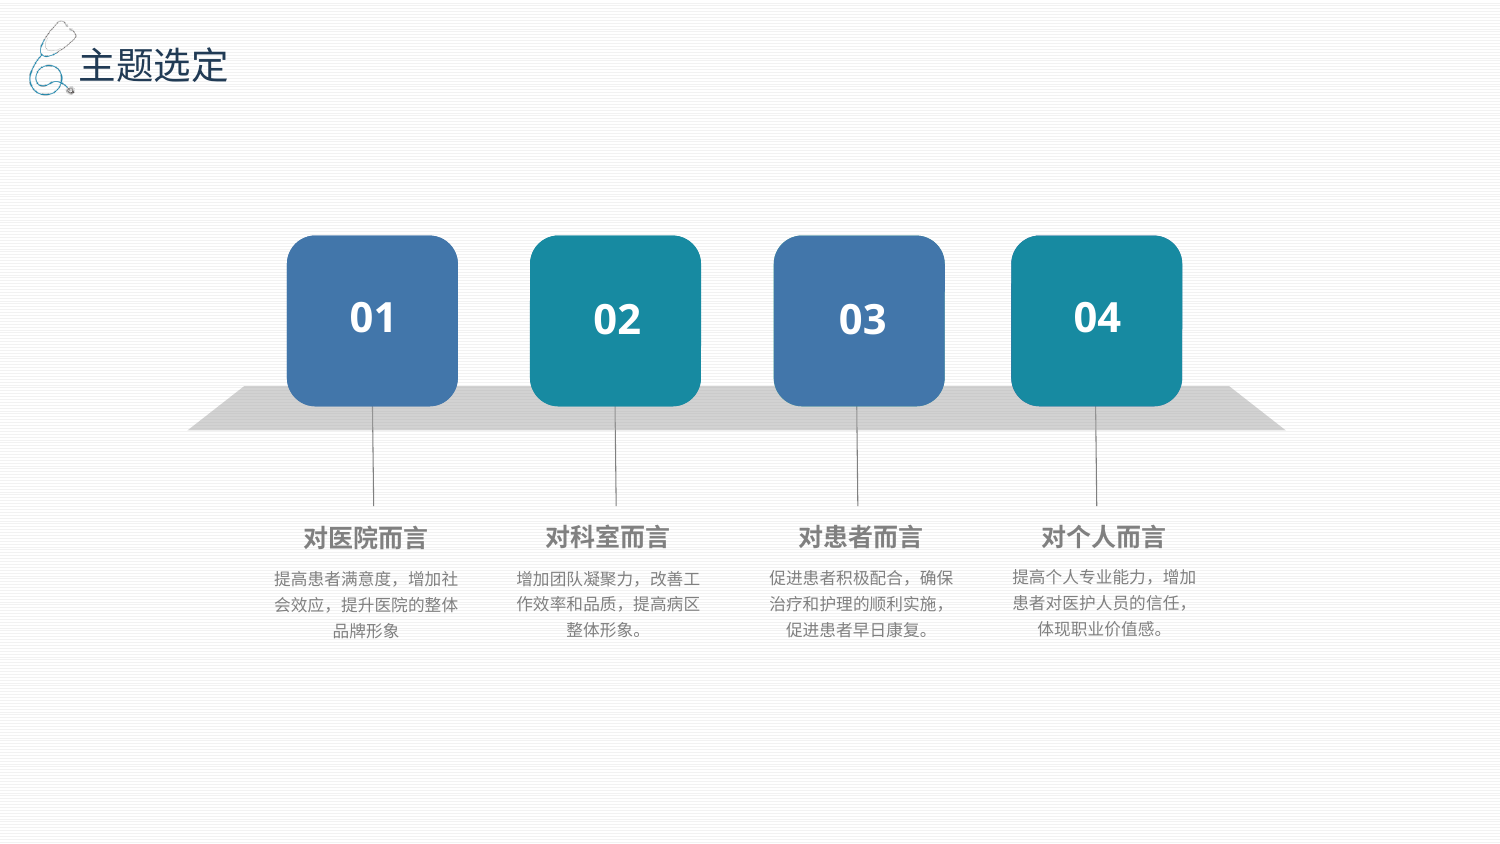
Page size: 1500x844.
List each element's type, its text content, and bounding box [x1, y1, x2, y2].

picture [12, 13, 101, 102]
text_box [1097, 386, 1286, 431]
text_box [529, 235, 701, 407]
text_box 促进患者积极配合，确保治疗和护理的顺利实施，促进患者早日康复。 [752, 556, 971, 646]
text_box [374, 386, 614, 431]
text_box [286, 235, 458, 407]
text_box 提高个人专业能力，增加患者对医护人员的信任，体现职业价值感。 [995, 555, 1214, 645]
text_box 增加团队凝聚力，改善工作效率和品质，提高病区整体形象。 [499, 556, 718, 646]
text_box 对患者而言 [752, 506, 971, 552]
text_box [617, 386, 856, 431]
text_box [773, 235, 945, 407]
text_box [858, 386, 1095, 431]
text_box 对个人而言 [995, 506, 1214, 551]
text_box 对科室而言 [499, 507, 718, 552]
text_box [1011, 235, 1183, 407]
text_box 对医院而言 [257, 507, 476, 553]
text_box [187, 386, 372, 431]
text_box 提高患者满意度，增加社会效应，提升医院的整体品牌形象 [257, 557, 476, 647]
